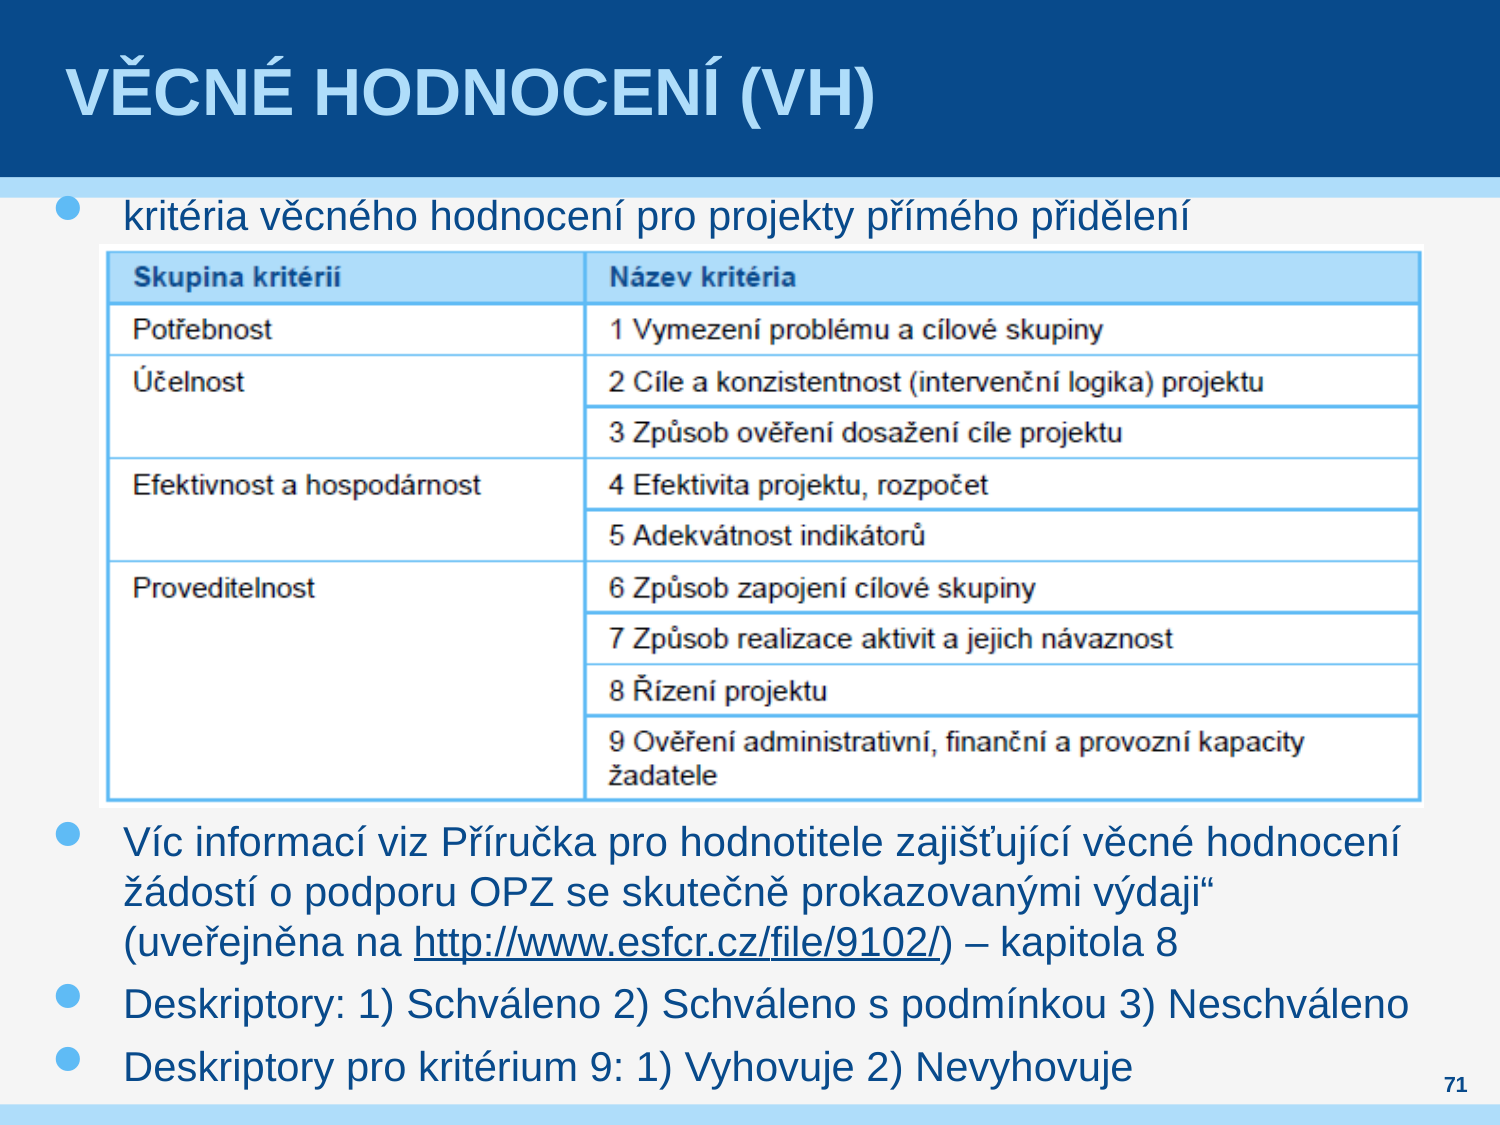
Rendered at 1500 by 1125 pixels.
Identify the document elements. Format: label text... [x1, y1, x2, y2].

list kritéria věcného hodnocení pro projekty přímého přidělení Víc informací viz Příručka pro hodnotitele zajišťující věcné hodnocení žádostí o podporu OPZ se skutečně prokazovanými výdaji“ (uveřejněna na http://www.esfcr.cz/file/9102/) – kapitola 8 Deskriptory: 1) Schváleno 2) Schváleno s podmínkou 3) Neschváleno Deskriptory pro kritérium 9: 1) Vyhovuje 2) Nevyhovuje [52, 188, 1447, 1106]
picture [99, 244, 1424, 808]
slide_number 71 [1447, 1068, 1495, 1099]
title věcné hodnocení (VH) [59, 0, 1441, 178]
